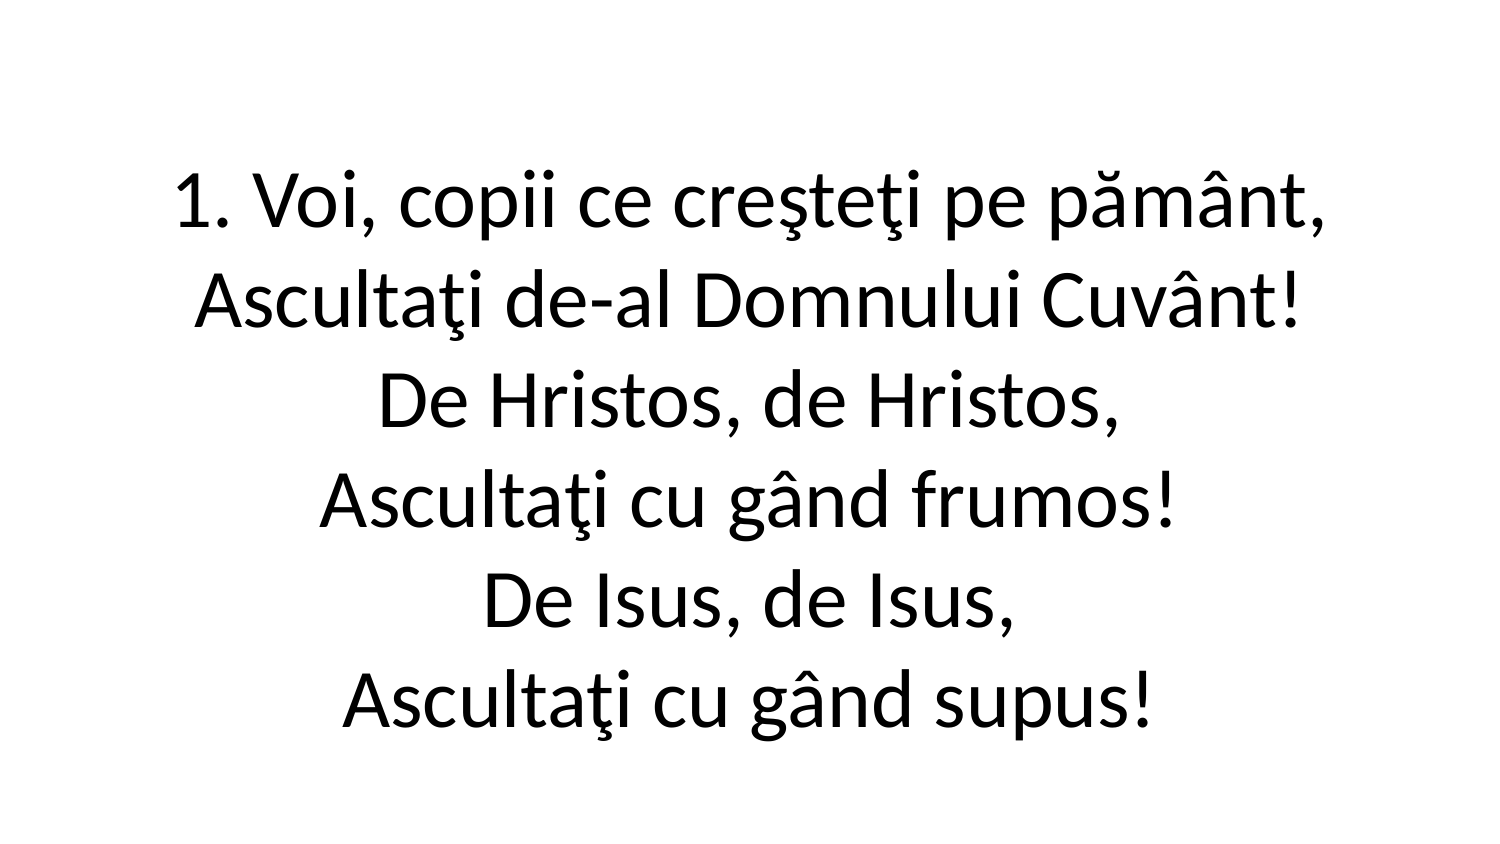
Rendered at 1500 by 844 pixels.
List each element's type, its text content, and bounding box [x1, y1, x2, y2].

text_box 1. Voi, copii ce creşteţi pe pământ, Ascultaţi de-al Domnului Cuvânt! De Hristos, de Hristos, Ascultaţi cu gând frumos! De Isus, de Isus, Ascultaţi cu gând supus! [155, 92, 1345, 752]
